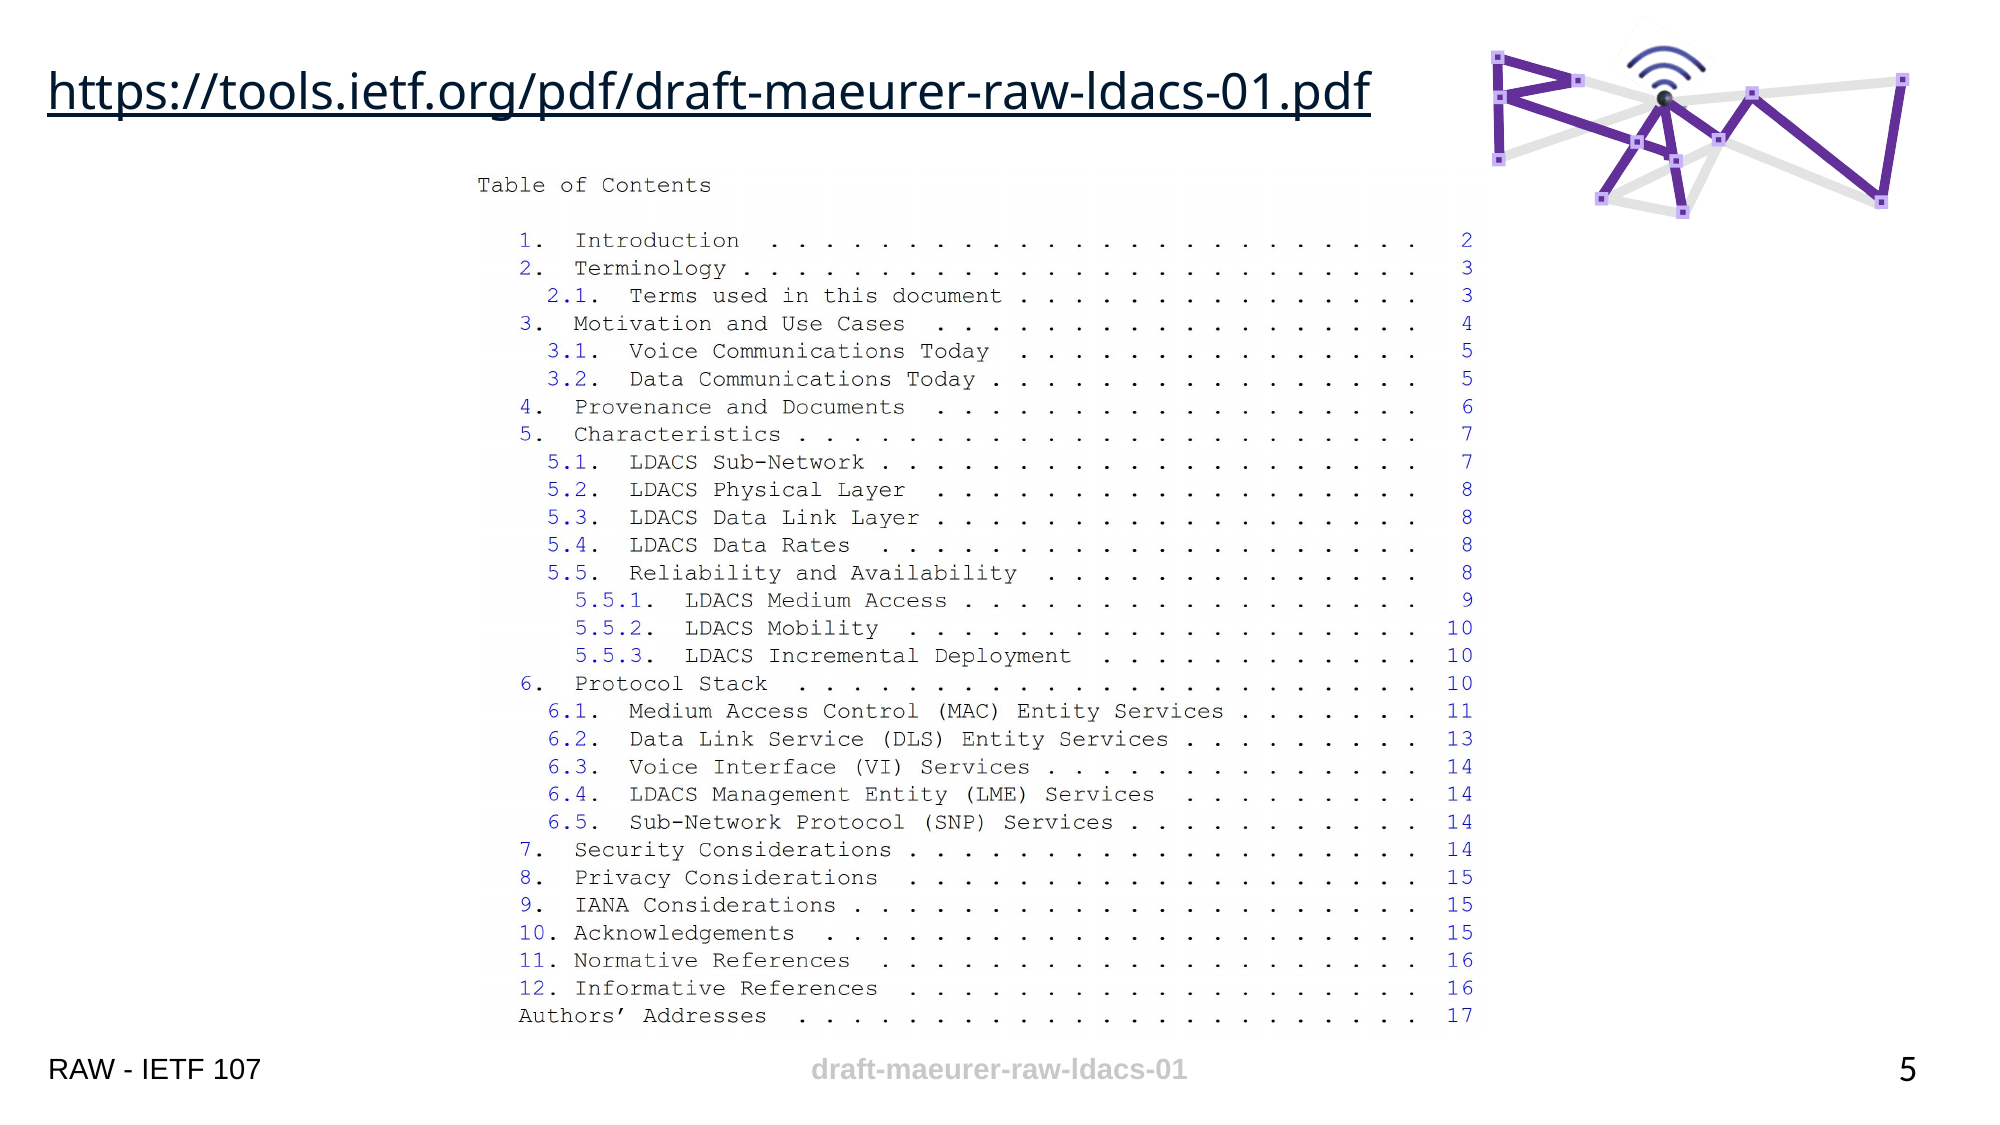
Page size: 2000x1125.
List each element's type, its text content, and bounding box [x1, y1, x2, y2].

title https://tools.ietf.org/pdf/draft-maeurer-raw-ldacs-01.pdf [32, 24, 1909, 162]
slide_number 5 [1482, 1036, 1933, 1097]
footer draft-maeurer-raw-ldacs-01 [662, 1038, 1338, 1099]
picture [472, 0, 1956, 1037]
